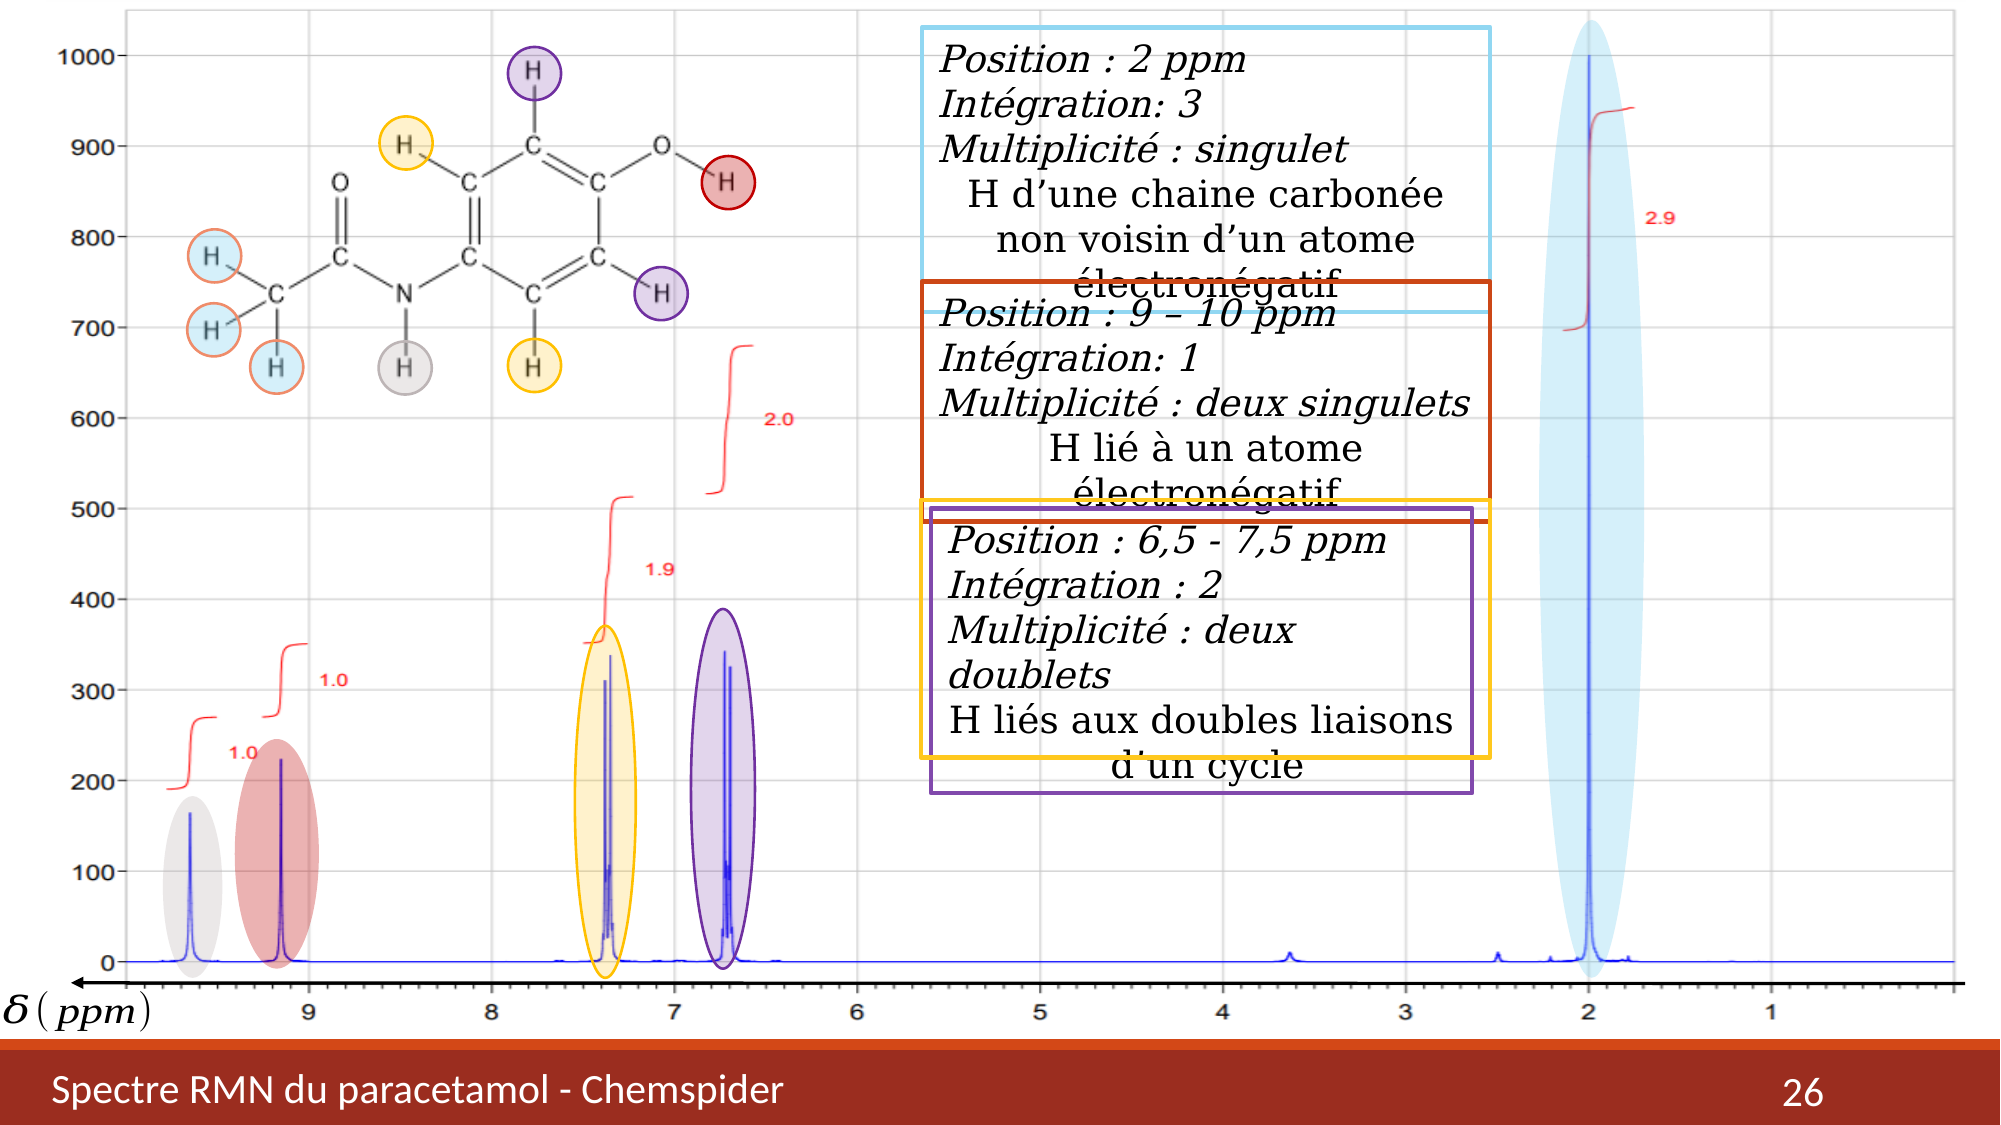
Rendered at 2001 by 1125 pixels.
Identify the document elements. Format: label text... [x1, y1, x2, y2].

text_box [186, 46, 756, 400]
text_box Spectre RMN du paracetamol - Chemspider [36, 1053, 800, 1119]
picture [45, 0, 1966, 1035]
slide_number 26 [1624, 1059, 1840, 1120]
